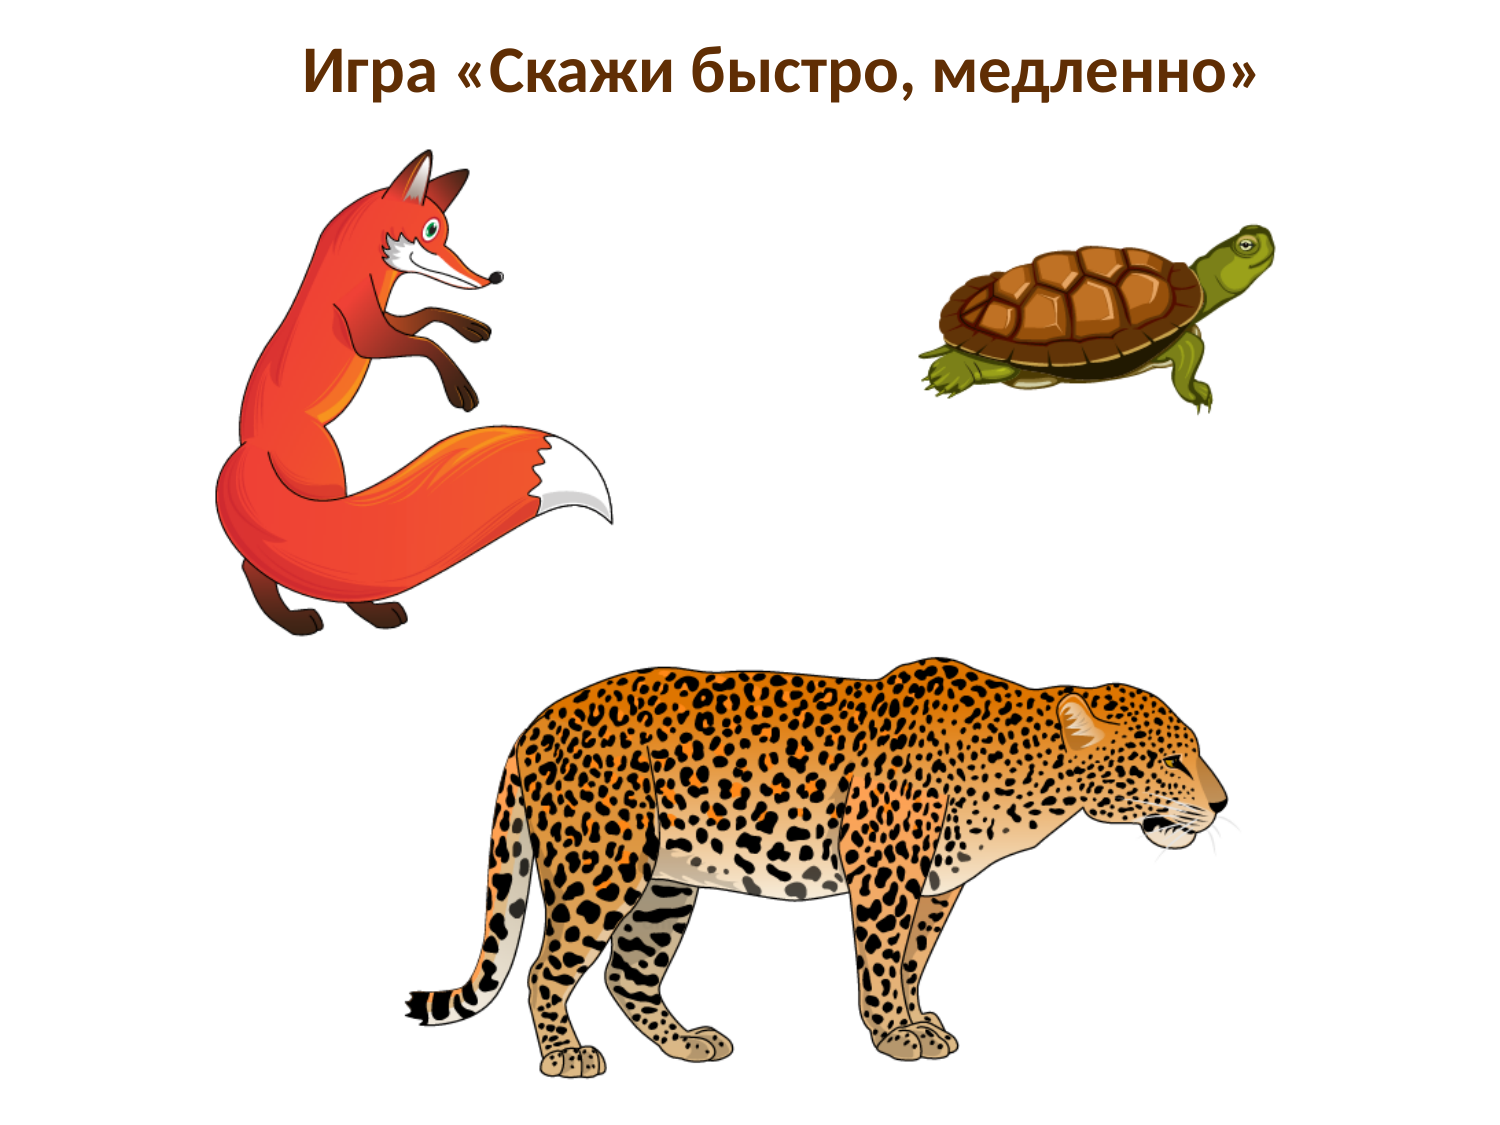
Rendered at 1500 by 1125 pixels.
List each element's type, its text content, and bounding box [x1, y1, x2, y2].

picture [123, 125, 1450, 1094]
title Игра «Скажи быстро, медленно» [108, 0, 1459, 160]
